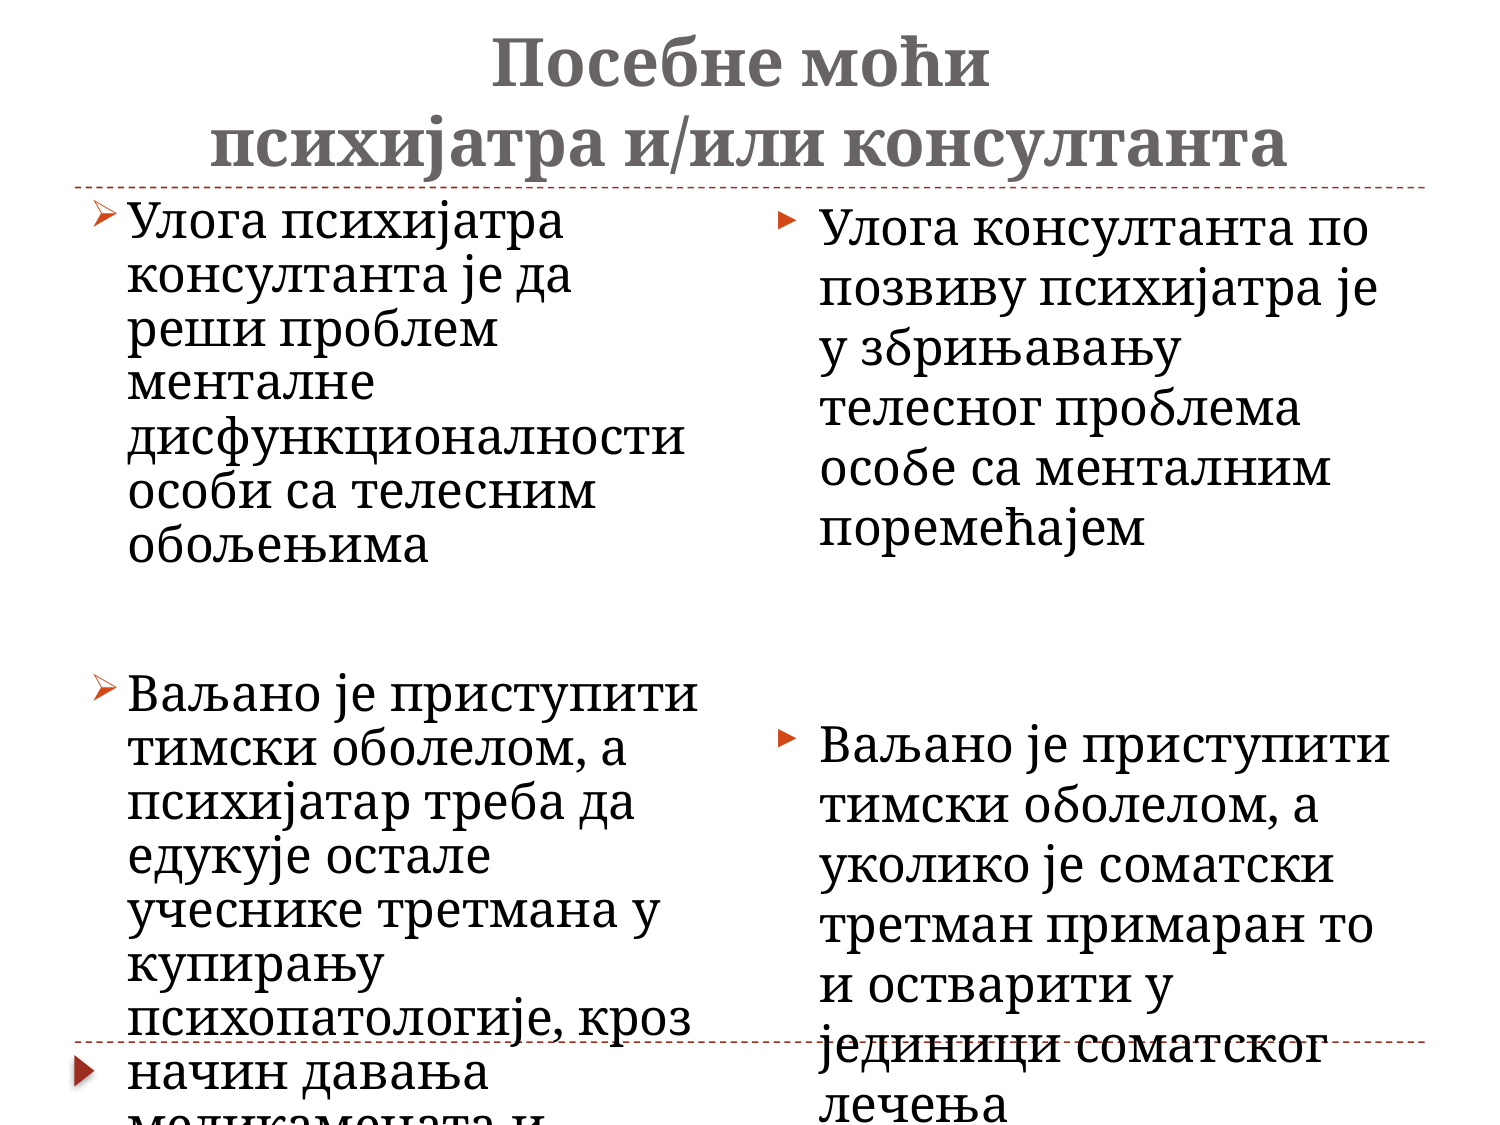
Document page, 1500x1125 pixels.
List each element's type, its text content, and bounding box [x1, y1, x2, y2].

list Улога психијатра консултанта је да реши проблем менталне дисфункционалности особи са телесним обољењима Ваљано је приступити тимски оболелом, а психијатар треба да едукује остале учеснике третмана у купирању психопатологије, кроз начин давања медикамената и контроли симптома страха, бола, несанице... [74, 187, 739, 1011]
list Улога консултанта по позвиву психијатра је у збрињавању телесног проблема особе са менталним поремећајем Ваљано је приступити тимски оболелом, а уколико је соматски третман примаран то и остварити у јединици соматског лечења [759, 187, 1424, 1010]
title Посебне моћи психијатра и/или консултанта [74, 37, 1426, 188]
